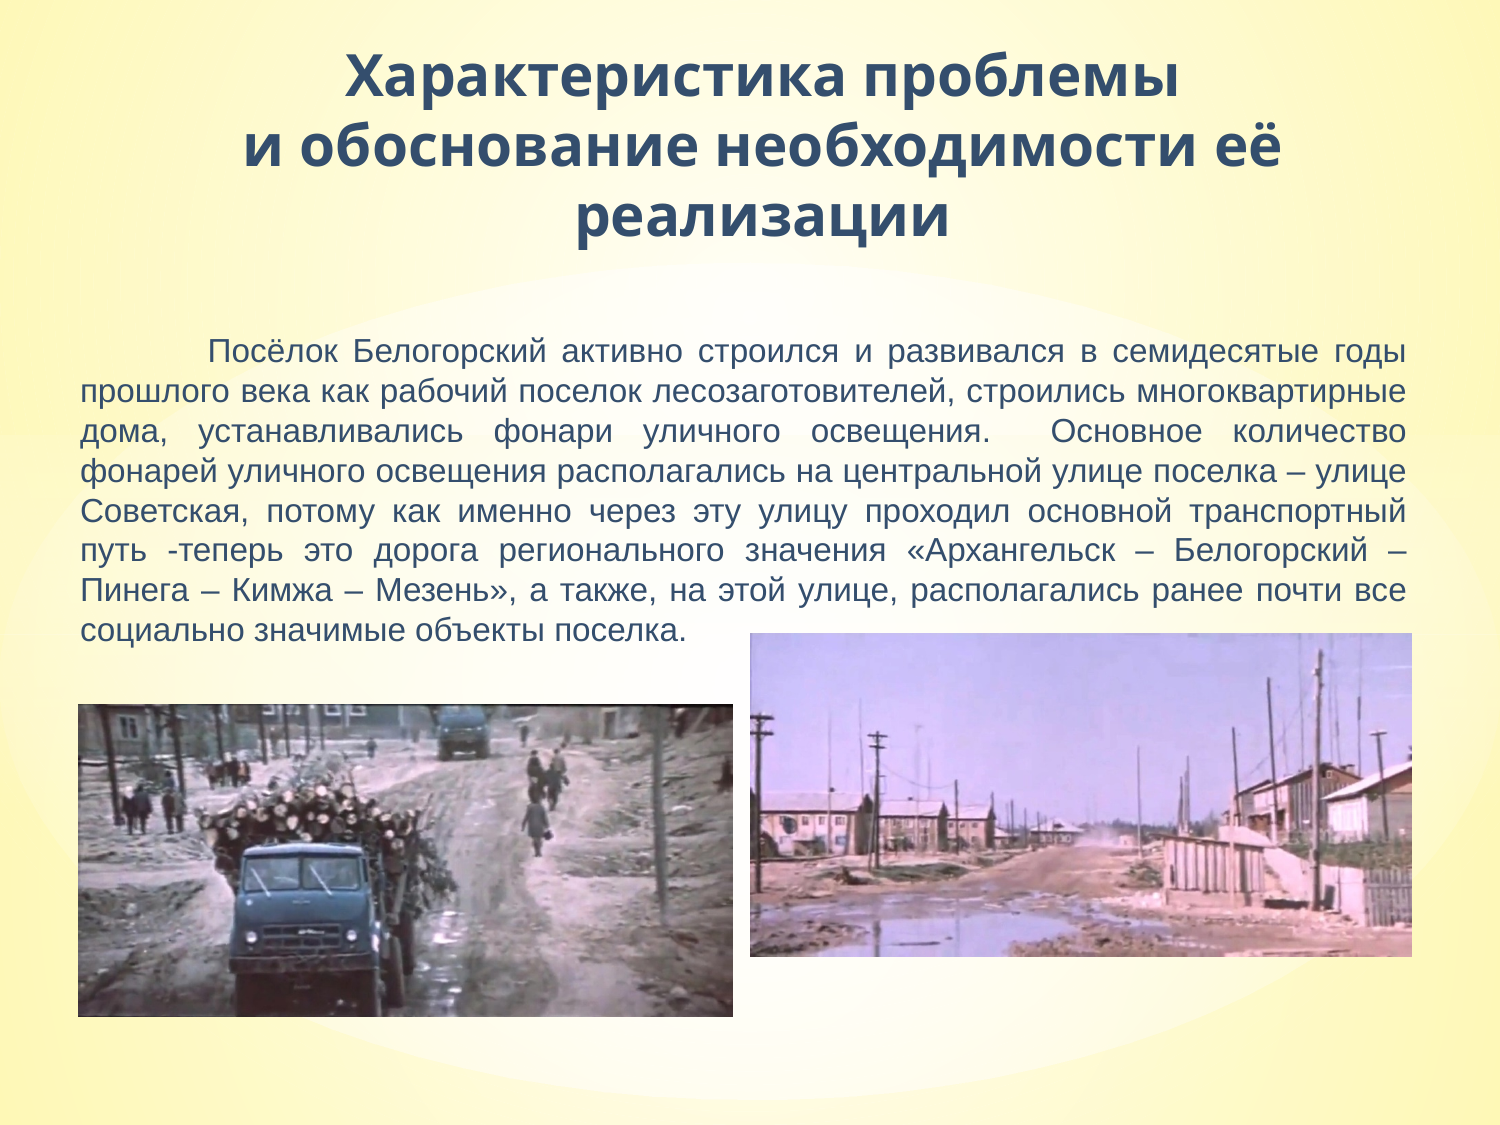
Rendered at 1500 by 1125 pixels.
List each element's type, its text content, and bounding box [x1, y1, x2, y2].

picture [78, 703, 733, 1018]
picture [749, 633, 1412, 957]
title Характеристика проблемы и обоснование необходимости её реализации [159, 30, 1337, 326]
subtitle Посёлок Белогорский активно строился и развивался в семидесятые годы прошлого века как рабочий поселок лесозаготовителей, строились многоквартирные дома, устанавливались фонари уличного освещения. Основное количество фонарей уличного освещения располагались на центральной улице поселка – улице Советская, потому как именно через эту улицу проходил основной транспортный путь -теперь это дорога регионального значения «Архангельск – Белогорский – Пинега – Кимжа – Мезень», а также, на этой улице, располагались ранее почти все социально значимые объекты поселка. [64, 278, 1424, 1024]
